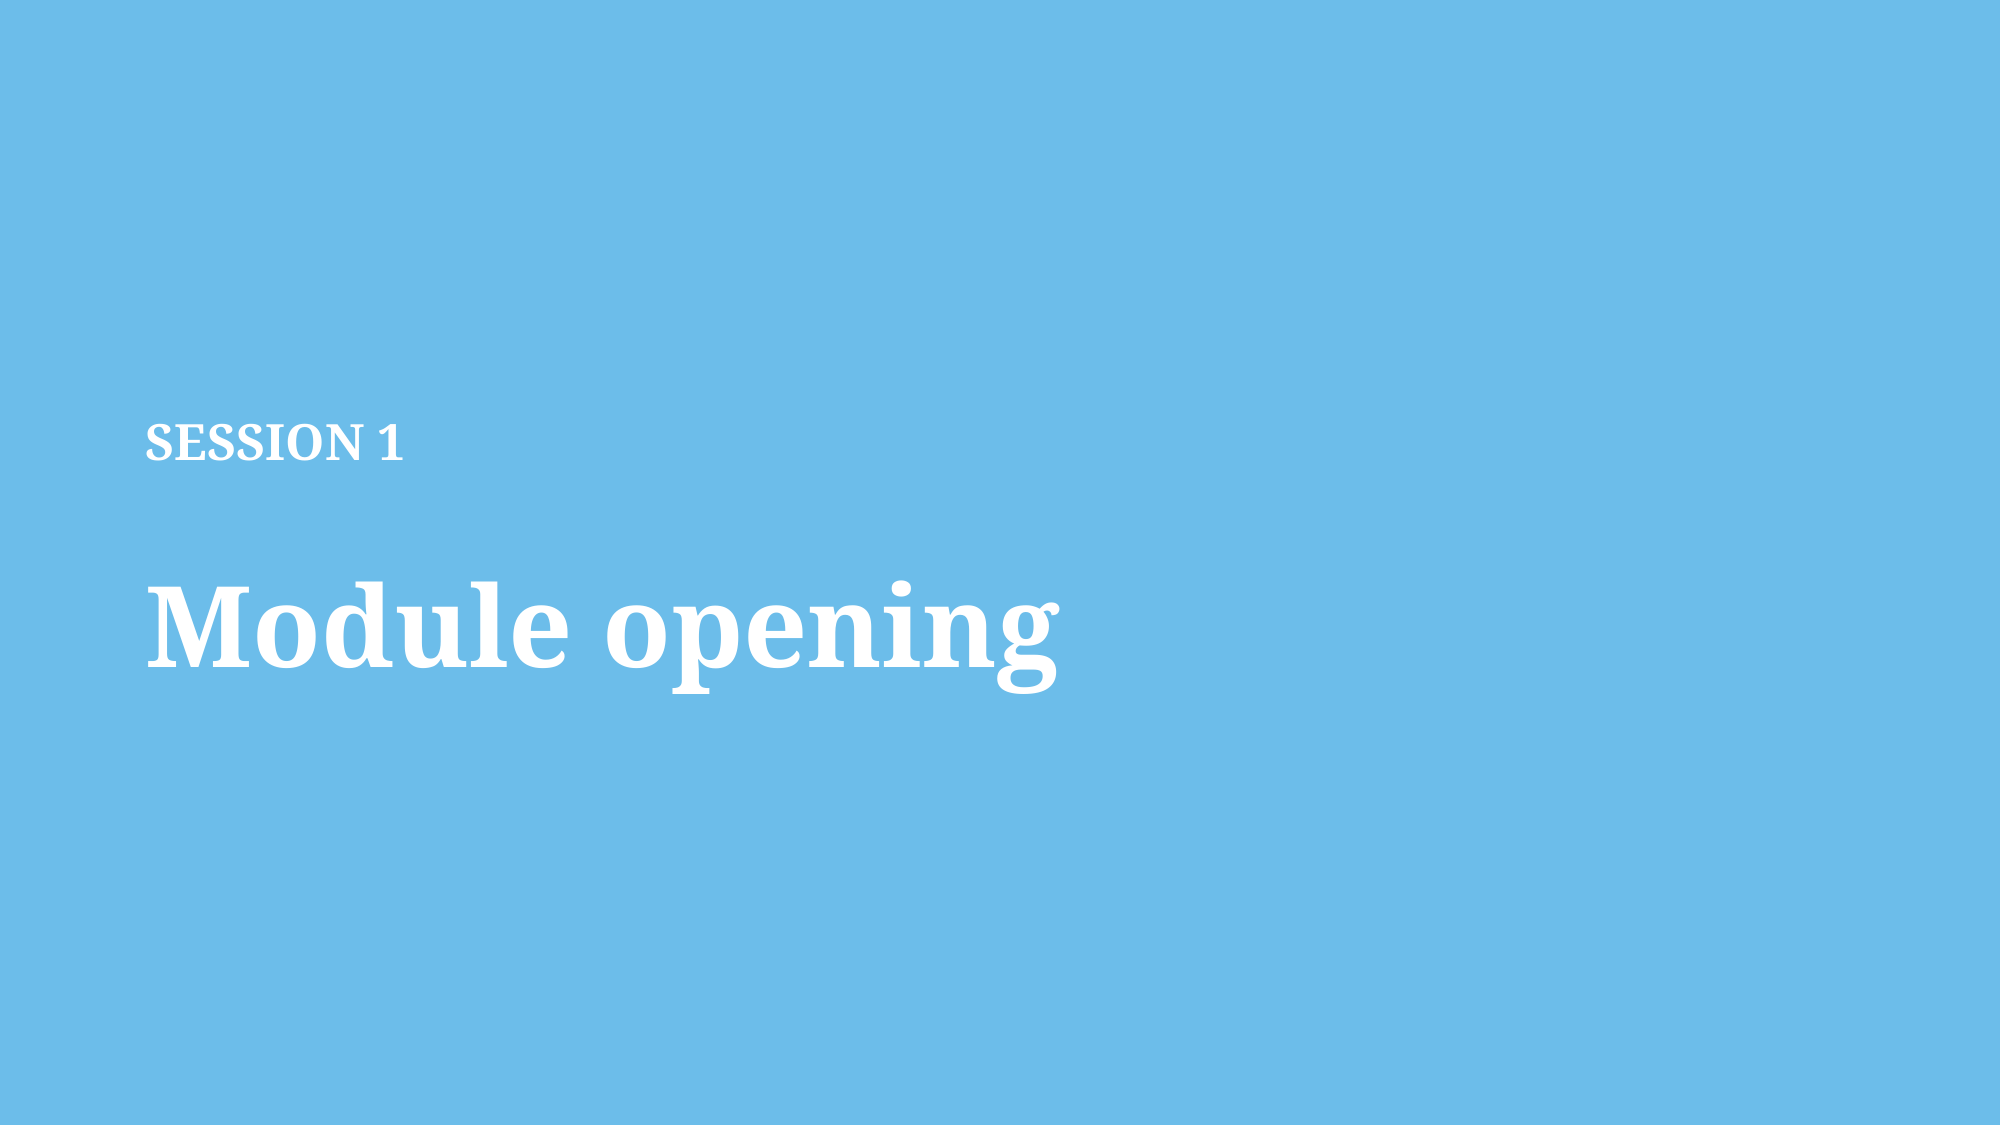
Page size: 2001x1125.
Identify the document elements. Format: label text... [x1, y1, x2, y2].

text_box SESSION 1 Module opening [130, 508, 1792, 601]
